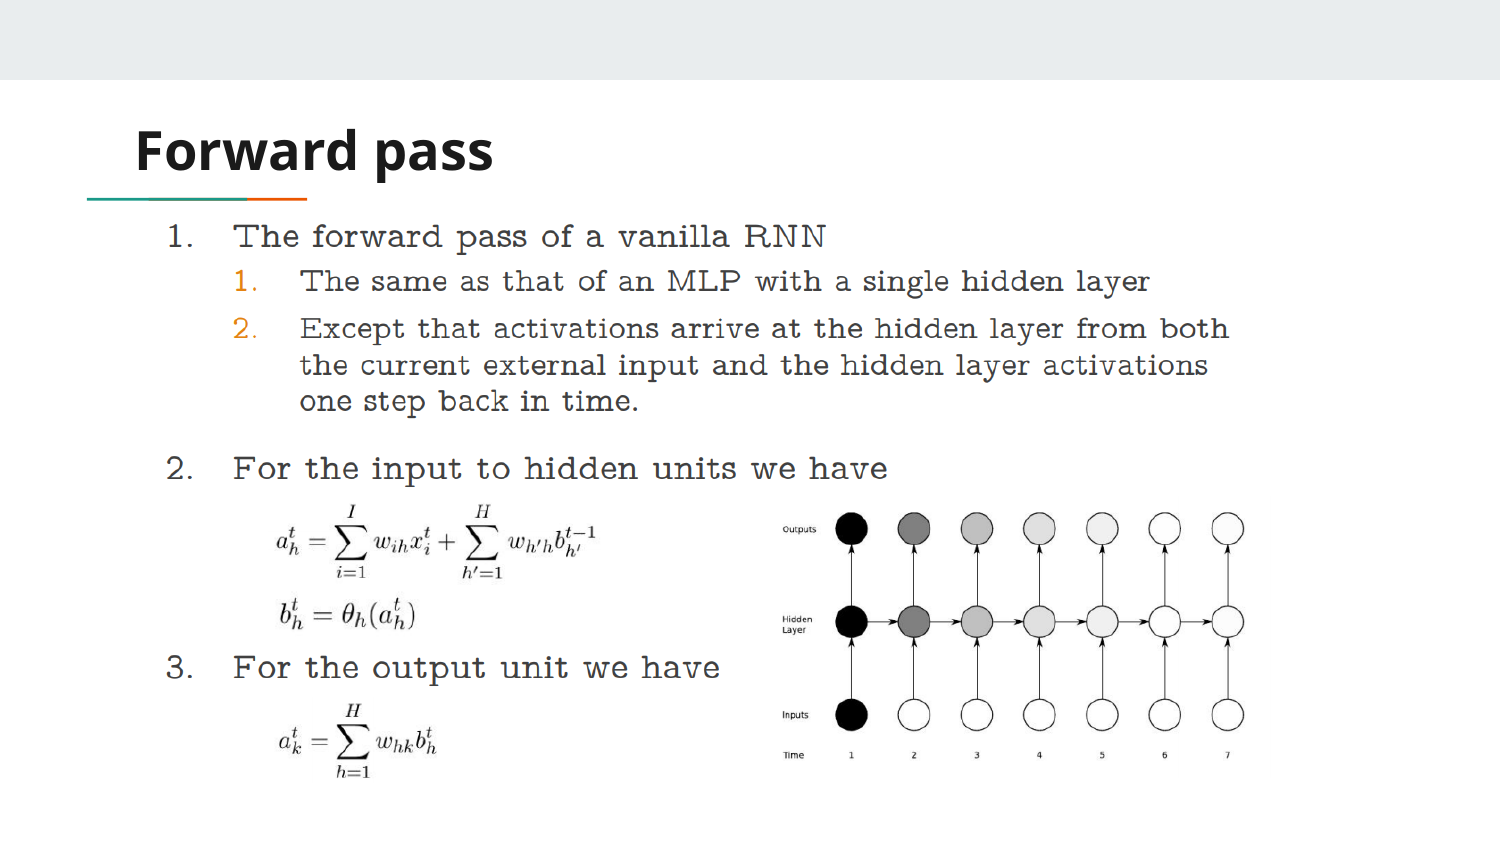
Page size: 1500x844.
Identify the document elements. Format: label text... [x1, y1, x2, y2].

picture [154, 202, 1346, 795]
title Forward pass [119, 100, 1381, 189]
